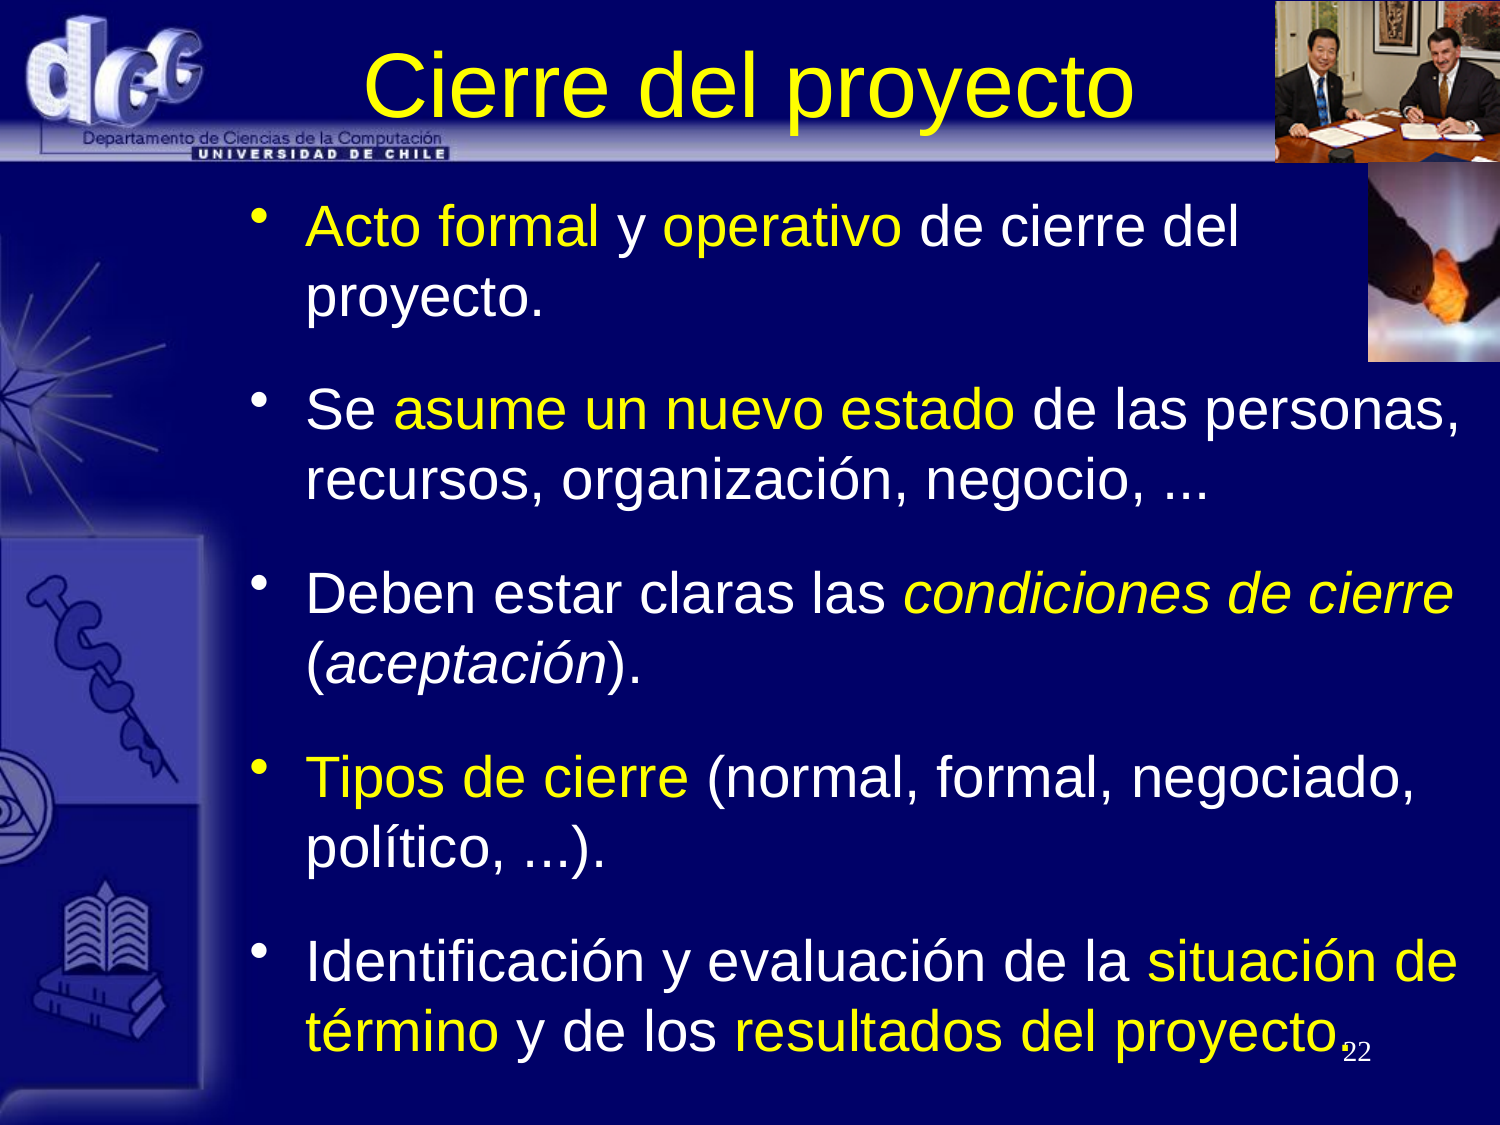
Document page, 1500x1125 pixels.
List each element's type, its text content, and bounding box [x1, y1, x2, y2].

title Cierre del proyecto [112, 0, 1275, 163]
picture [0, 0, 1500, 1125]
list Acto formal y operativo de cierre del proyecto. Se asume un nuevo estado de las personas, recursos, organización, negocio, ... Deben estar claras las condiciones de cierre (aceptación). Tipos de cierre (normal, formal, negociado, político, ...). Identificación y evaluación de la situación de término y de los resultados del proyecto. [234, 179, 1500, 1118]
